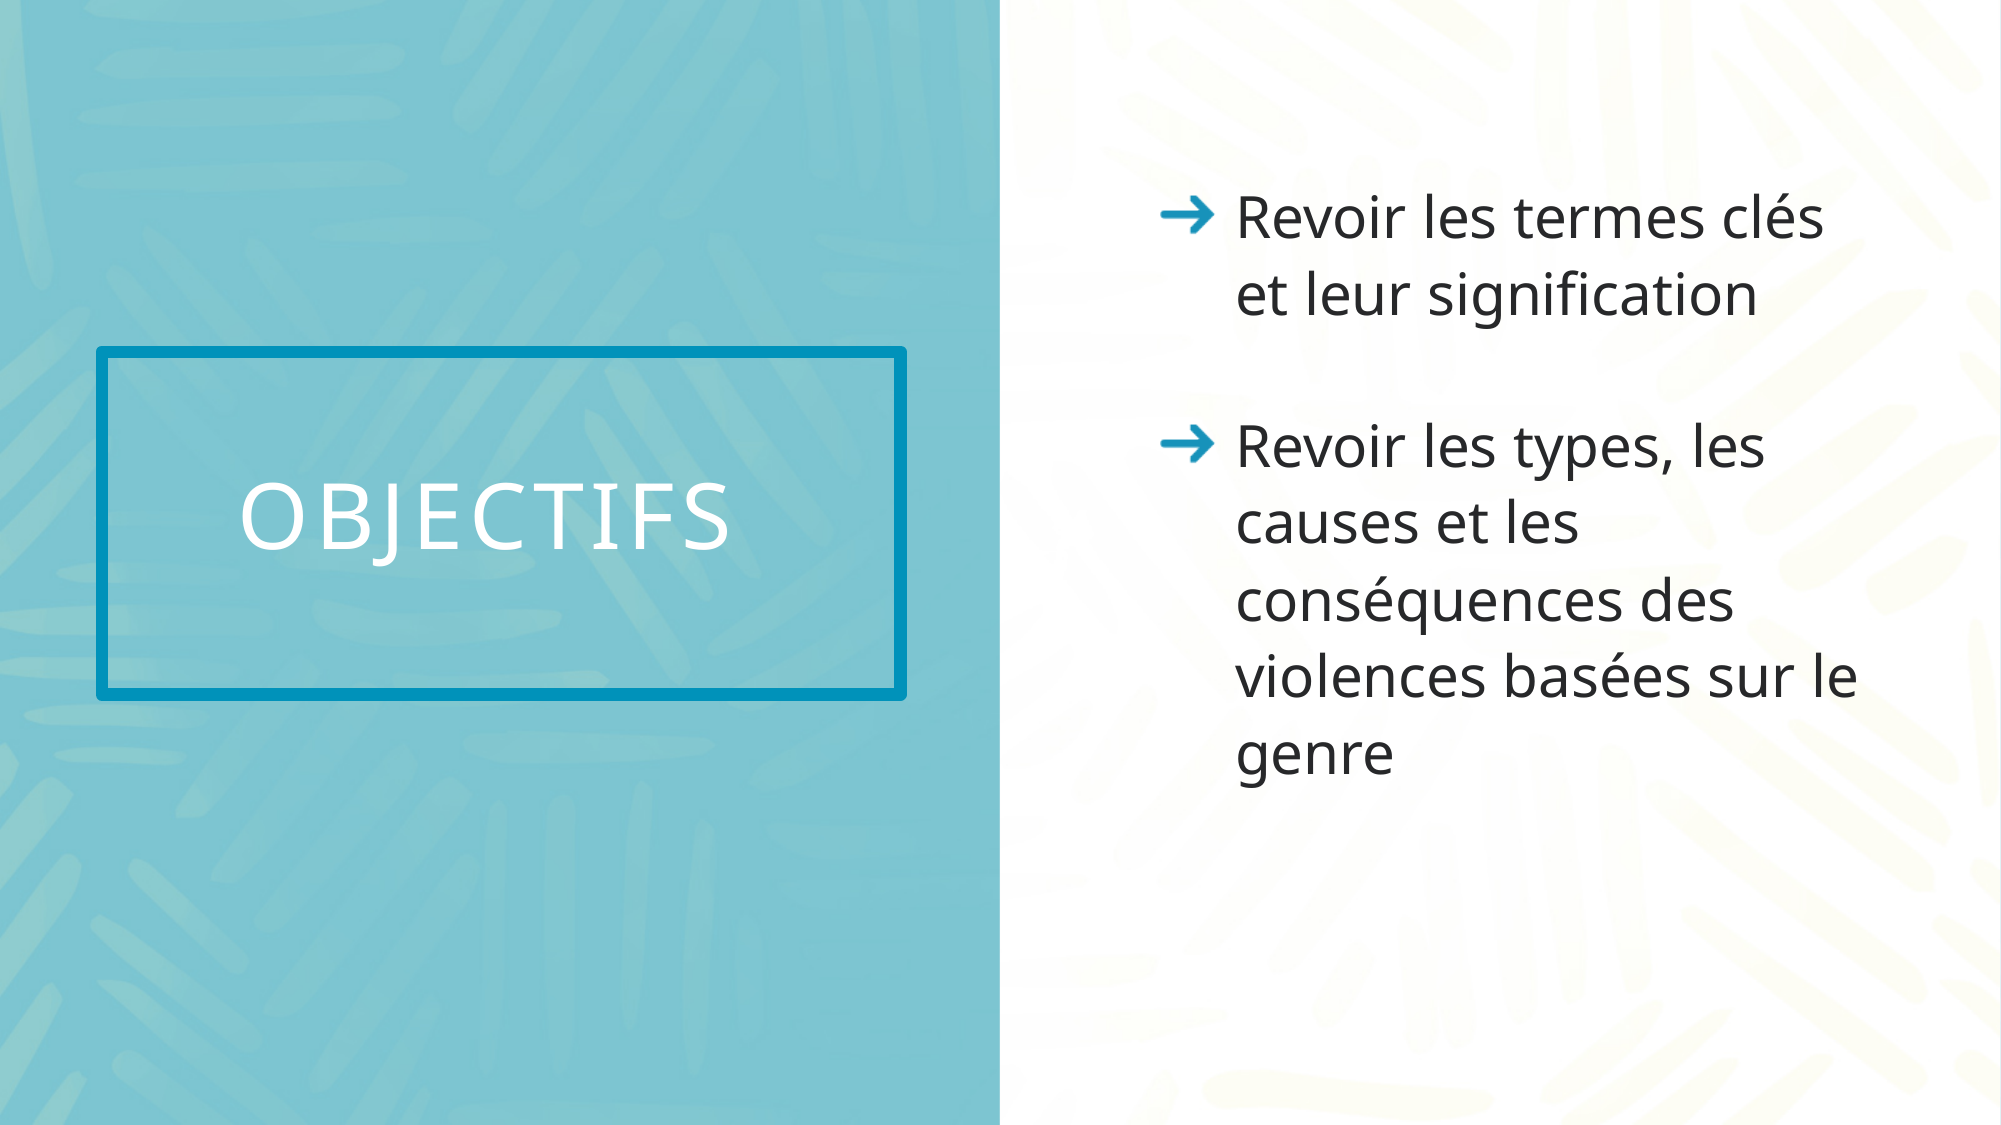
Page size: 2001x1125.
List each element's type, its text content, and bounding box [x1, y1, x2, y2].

title Objectifs [108, 396, 892, 651]
list Revoir les termes clés et leur signification Revoir les types, les causes et les conséquences des violences basées sur le genre [1152, 140, 1888, 971]
picture [0, 0, 2001, 1125]
